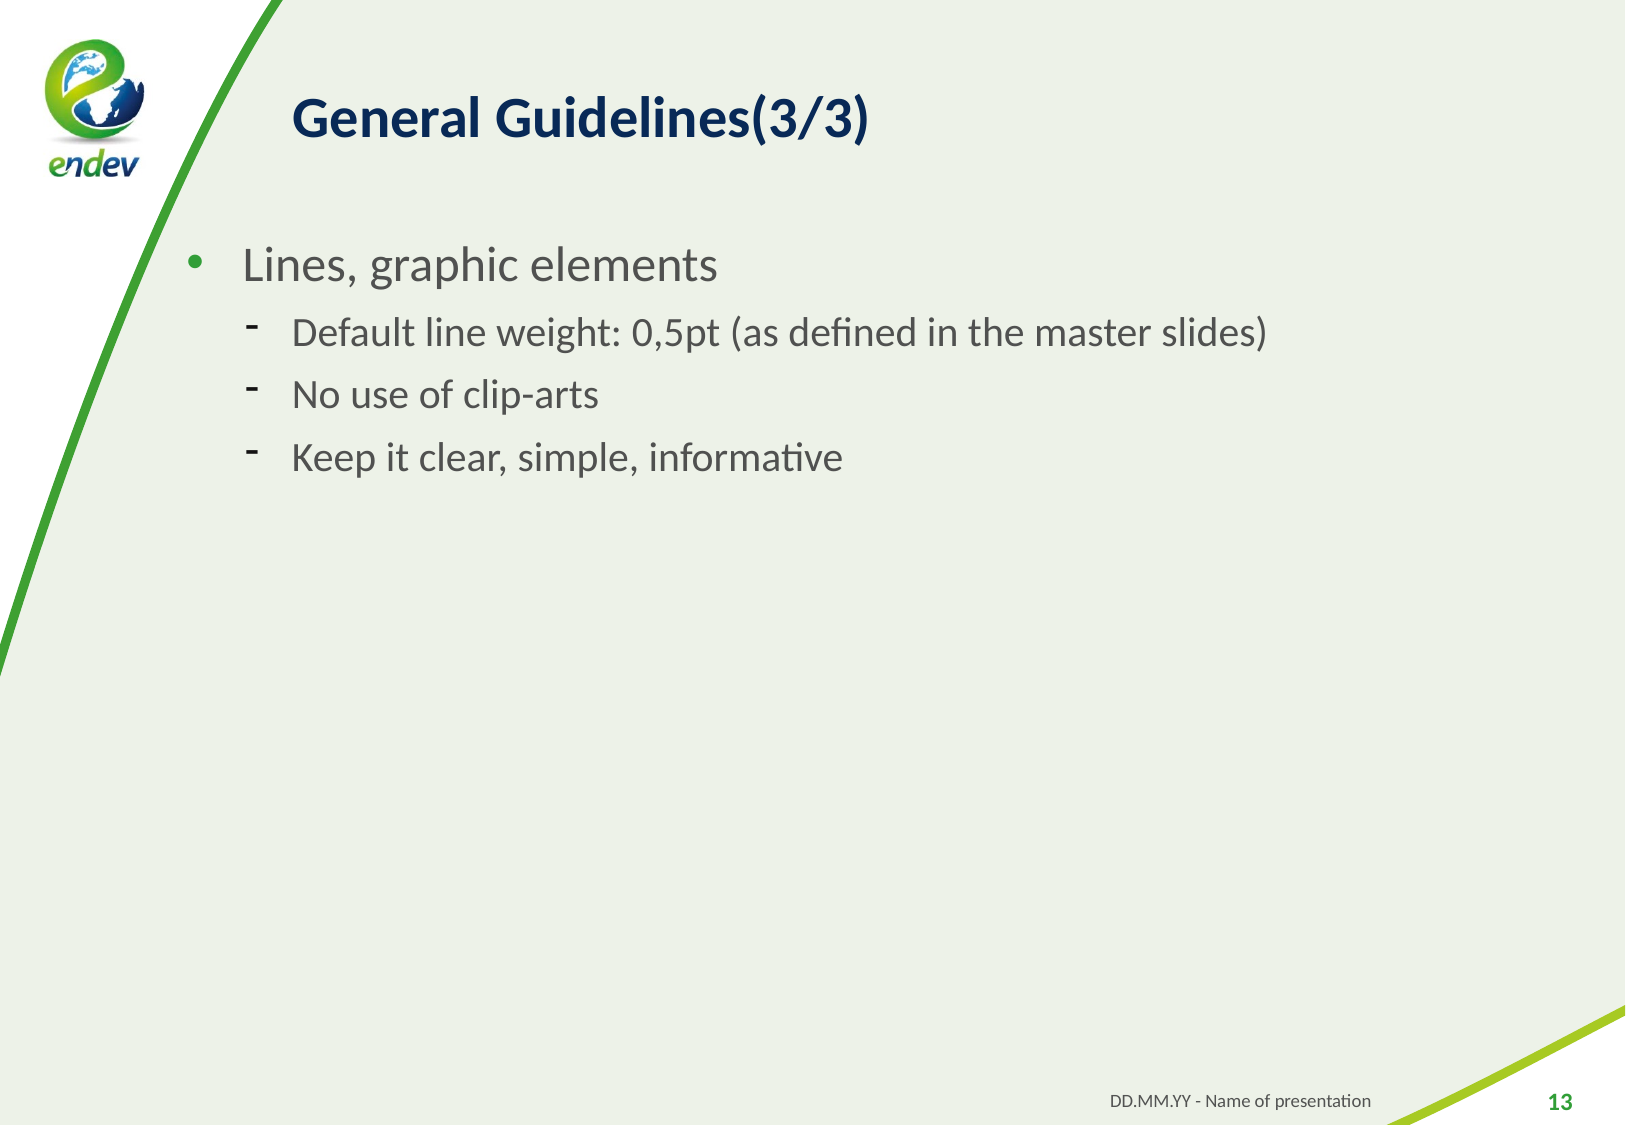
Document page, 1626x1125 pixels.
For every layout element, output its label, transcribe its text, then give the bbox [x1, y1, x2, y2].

footer DD.MM.YY - Name of presentation [871, 1074, 1387, 1125]
picture [32, 39, 157, 177]
title General Guidelines(3/3) [292, 7, 1557, 158]
list Lines, graphic elements Default line weight: 0,5pt (as defined in the master slides) No use of clip-arts Keep it clear, simple, informative [186, 231, 1545, 1075]
slide_number 13 [1516, 1074, 1604, 1125]
